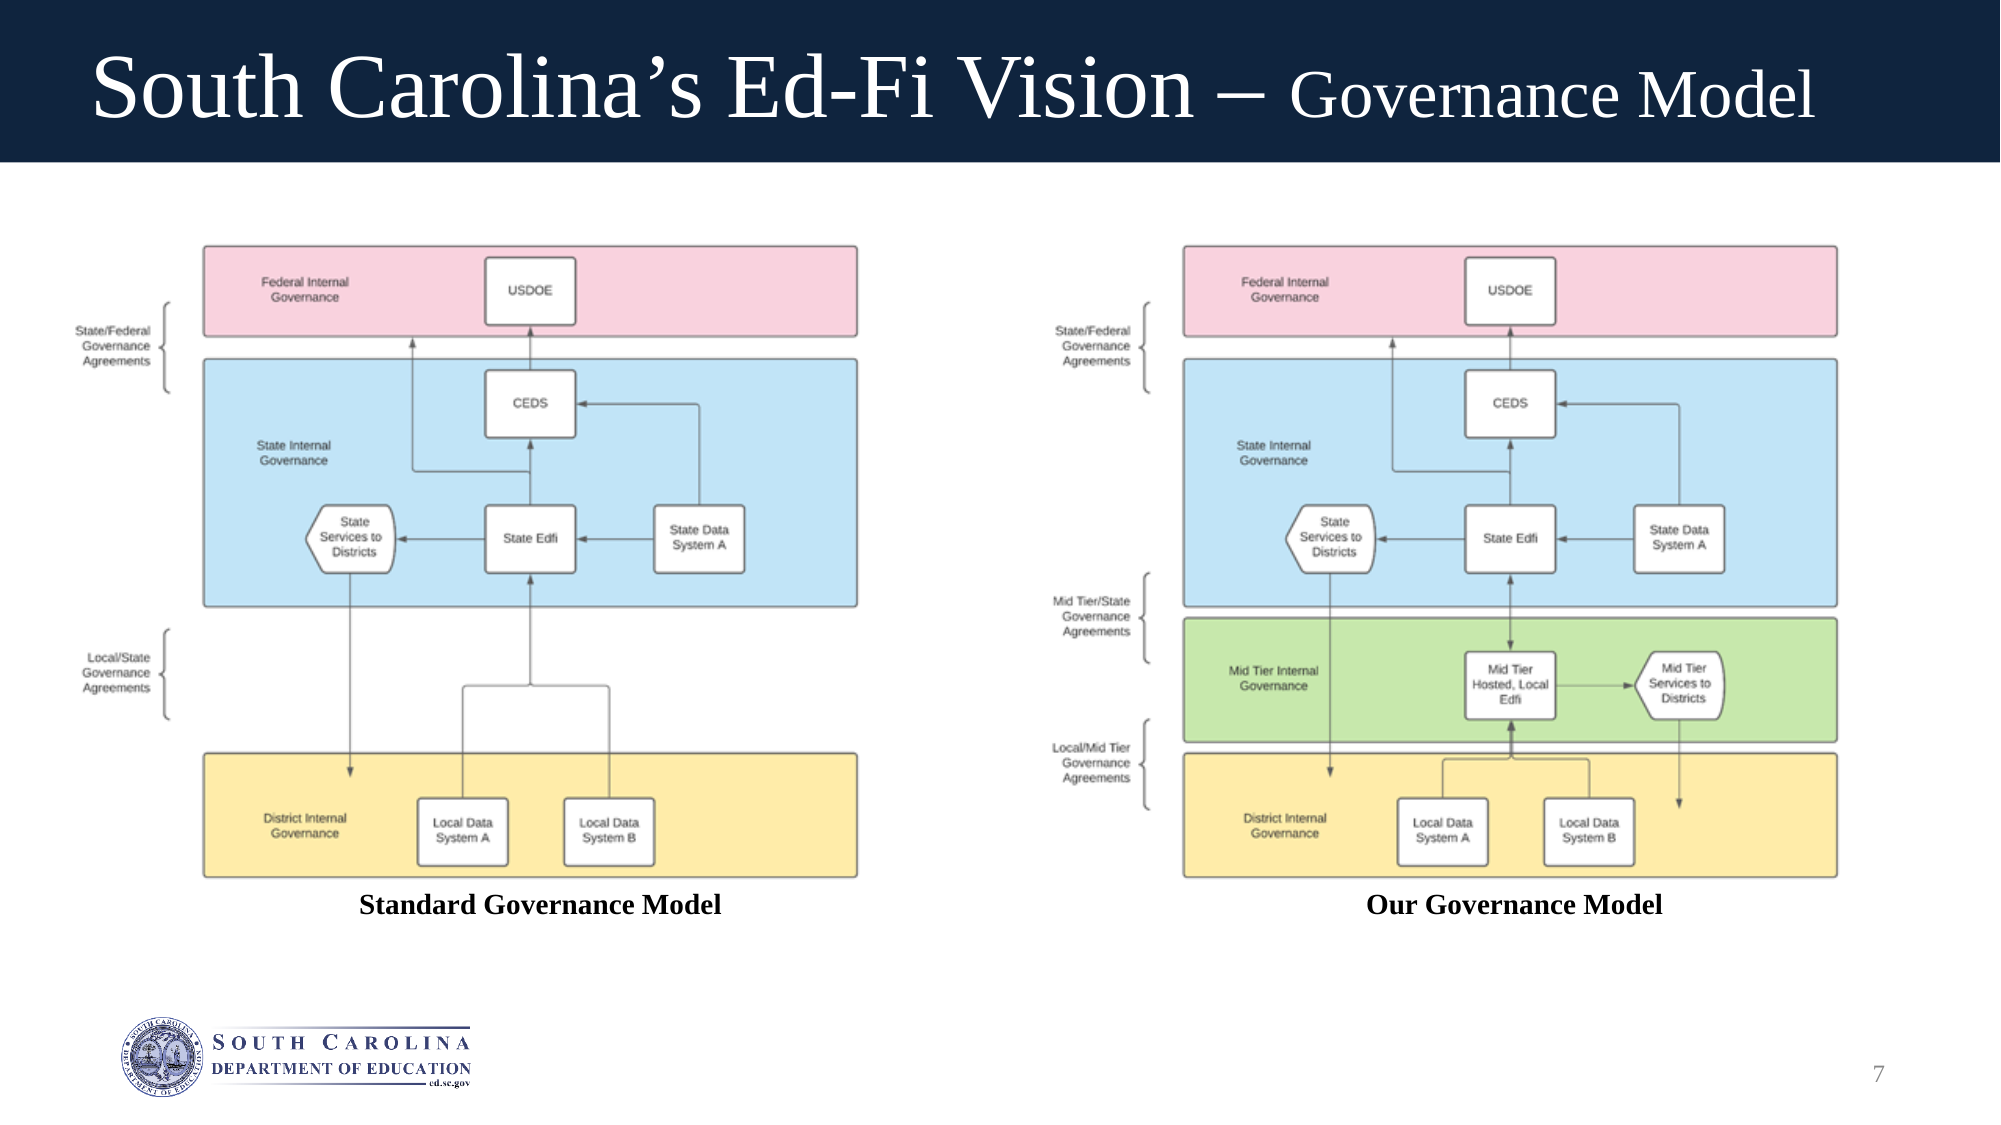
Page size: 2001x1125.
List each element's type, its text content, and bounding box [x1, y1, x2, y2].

text_box Standard Governance Model [293, 909, 788, 936]
picture [1004, 224, 1860, 901]
text_box Our Governance Model [1267, 909, 1762, 936]
picture [99, 1004, 493, 1110]
title South Carolina’s Ed-Fi Vision – Governance Model [0, 0, 2000, 163]
slide_number 7 [1433, 1042, 1900, 1103]
picture [24, 224, 880, 901]
